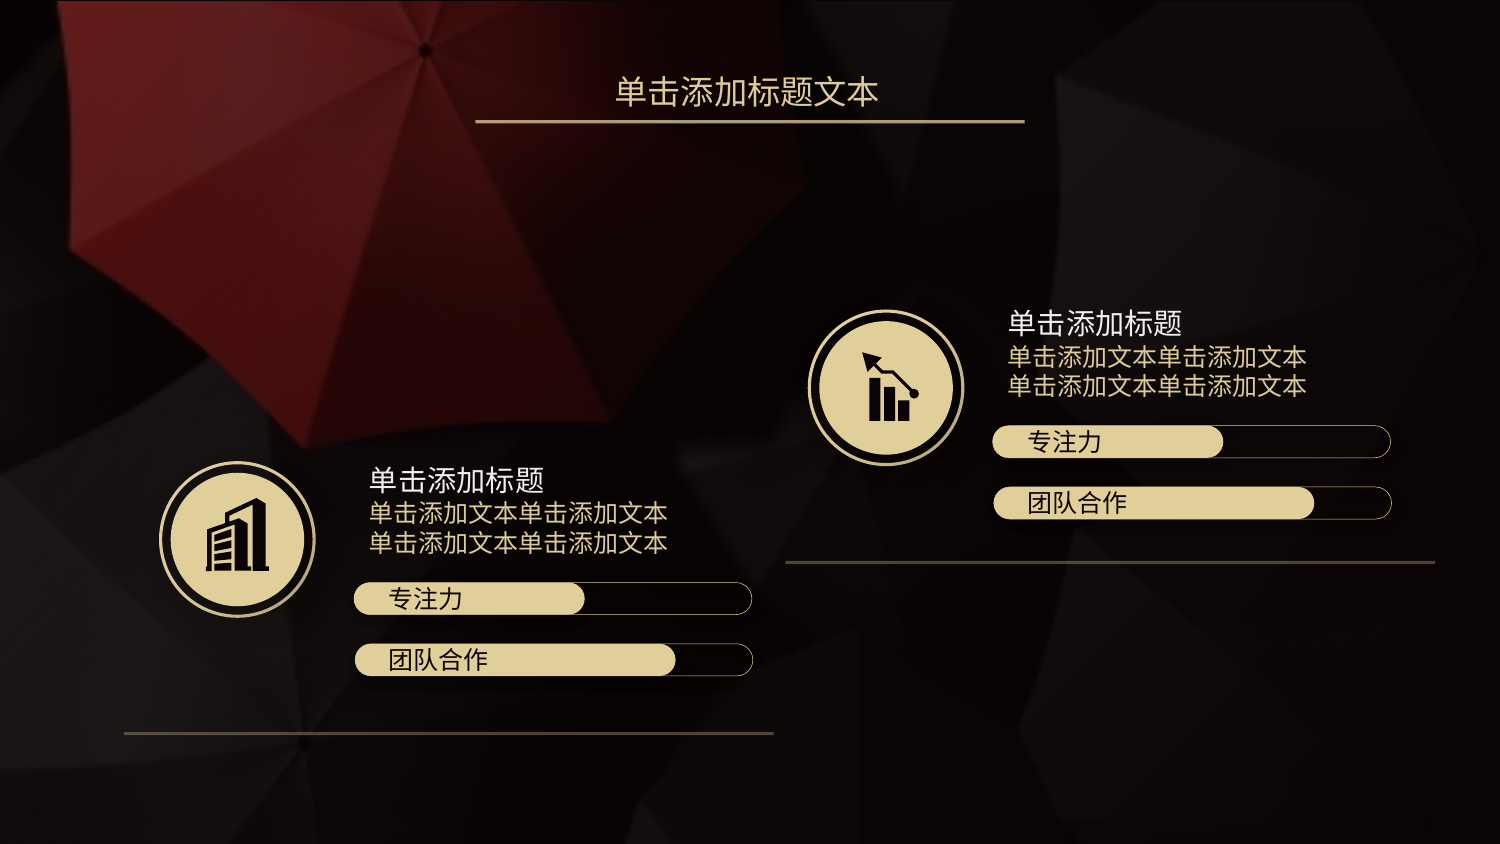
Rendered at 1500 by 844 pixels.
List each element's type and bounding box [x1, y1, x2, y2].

text_box [993, 481, 1105, 524]
text_box [0, 0, 1500, 844]
text_box [809, 310, 964, 465]
text_box [354, 638, 676, 681]
text_box [1115, 420, 1224, 463]
text_box [992, 420, 1105, 463]
text_box [353, 577, 585, 620]
text_box [1115, 481, 1315, 524]
text_box [160, 462, 315, 617]
